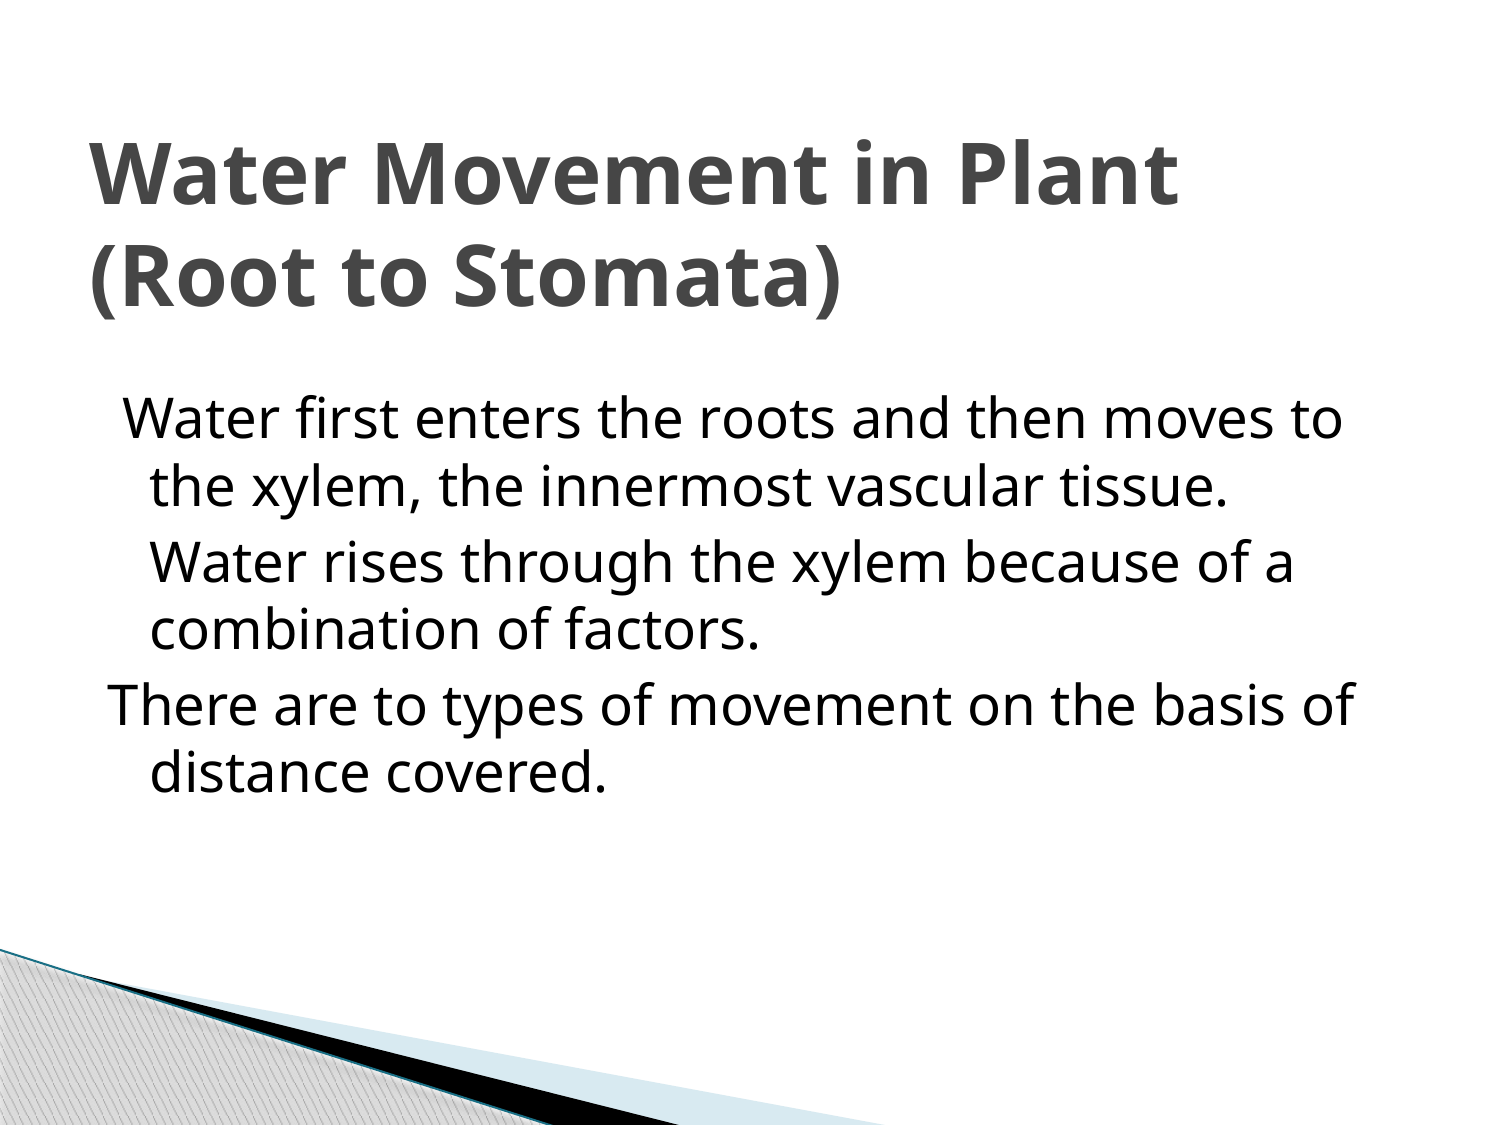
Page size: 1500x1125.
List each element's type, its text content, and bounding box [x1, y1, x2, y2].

title Water Movement in Plant (Root to Stomata) [75, 45, 1425, 500]
list Water first enters the roots and then moves to the xylem, the innermost vascular tissue. Water rises through the xylem because of a combination of factors. There are to types of movement on the basis of distance covered. [75, 500, 1425, 1005]
